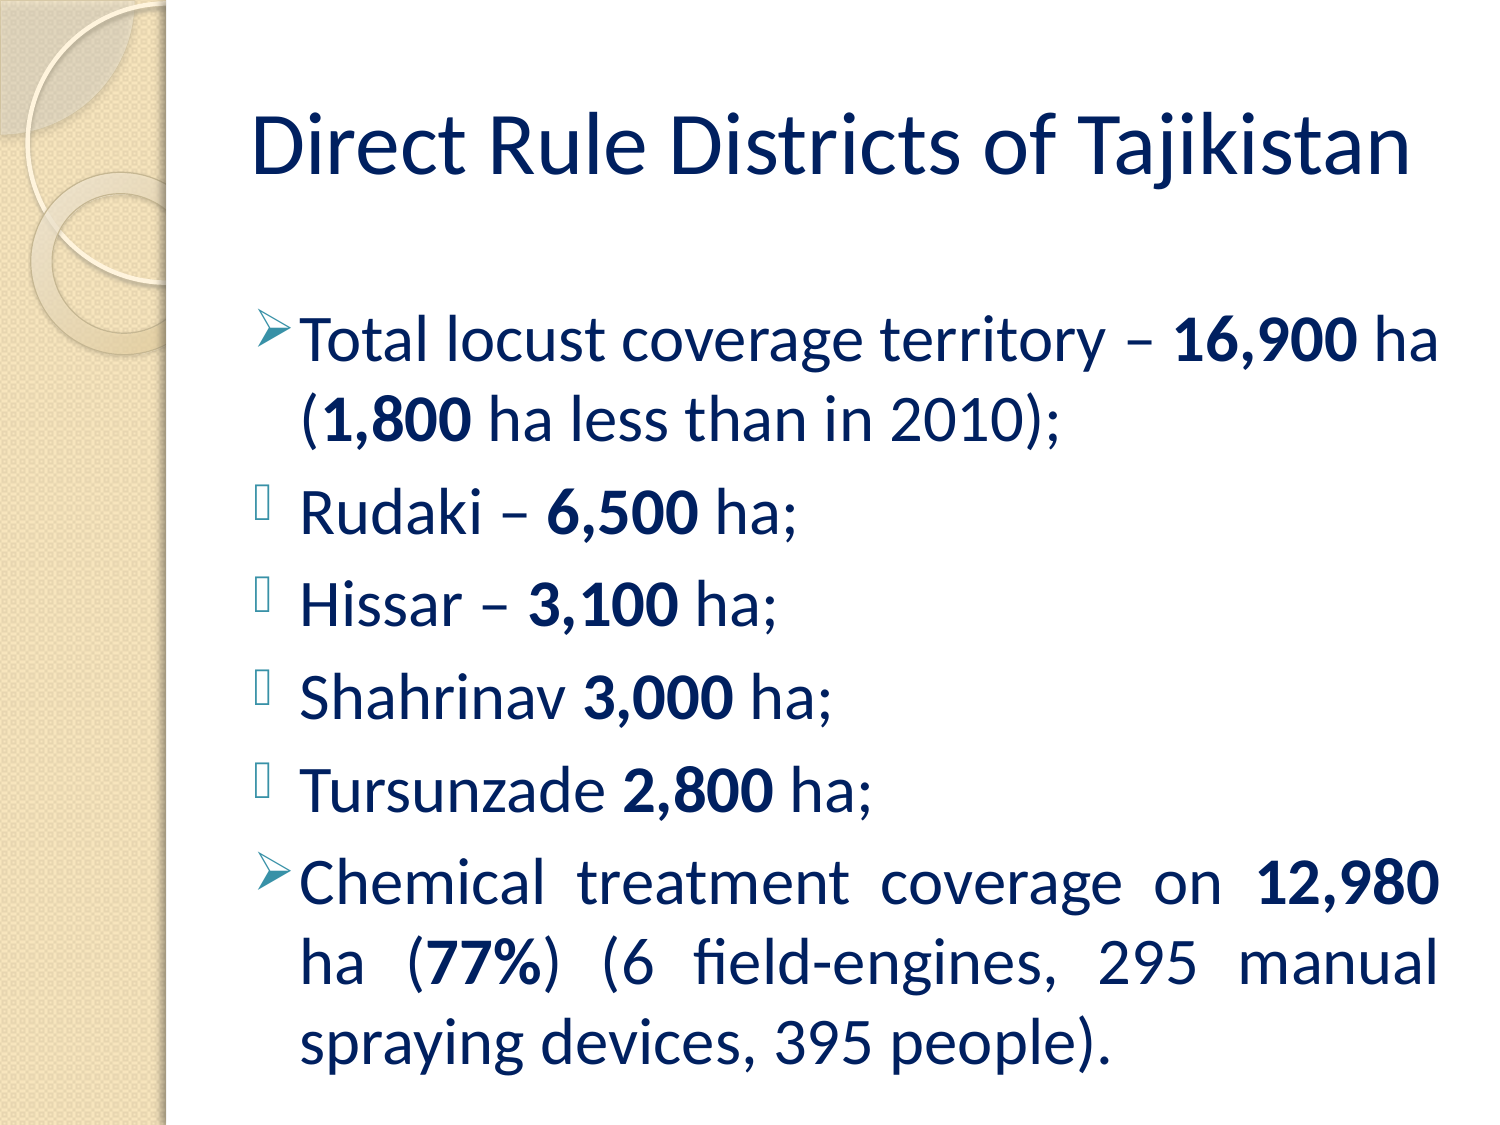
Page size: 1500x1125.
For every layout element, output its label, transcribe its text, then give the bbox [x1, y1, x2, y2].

title Direct Rule Districts of Tajikistan [235, 45, 1466, 233]
list Total locust coverage territory – 16,900 ha (1,800 ha less than in 2010); Rudaki – 6,500 ha; Hissar – 3,100 ha; Shahrinav 3,000 ha; Tursunzade 2,800 ha; Chemical treatment coverage on 12,980 ha (77%) (6 field-engines, 295 manual spraying devices, 395 people). [225, 287, 1455, 1088]
